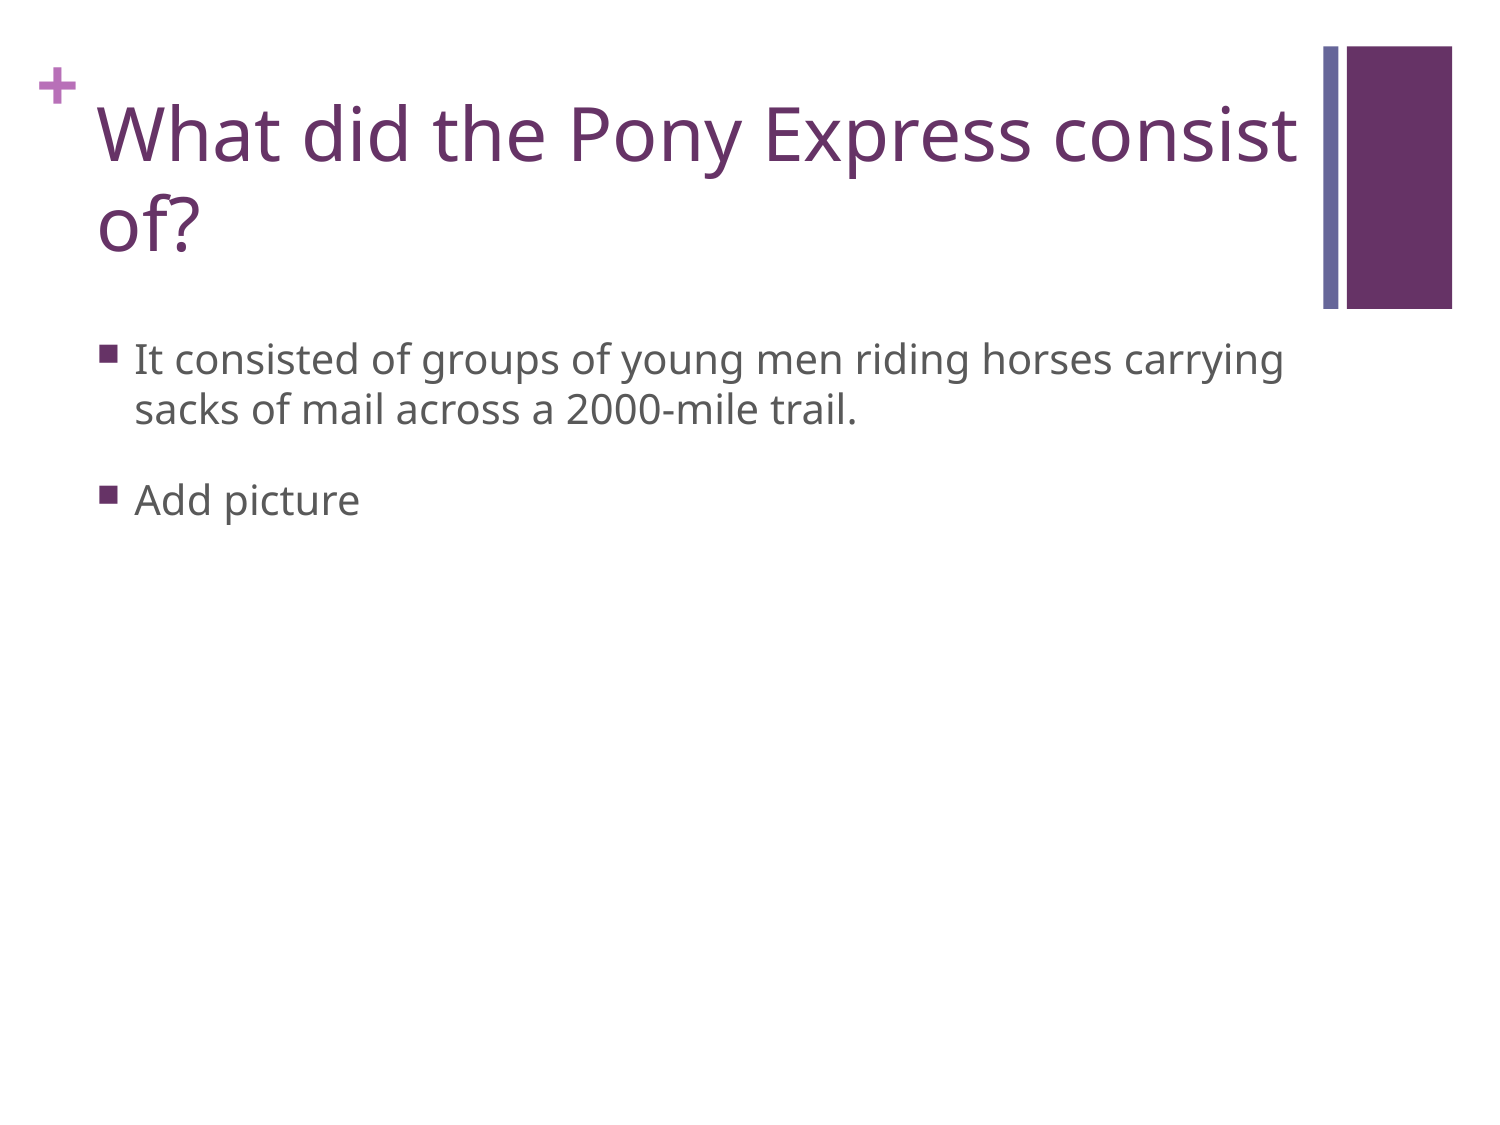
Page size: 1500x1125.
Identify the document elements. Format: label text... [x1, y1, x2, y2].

list It consisted of groups of young men riding horses carrying sacks of mail across a 2000-mile trail. Add picture [81, 324, 1322, 1005]
title What did the Pony Express consist of? [81, 79, 1322, 263]
